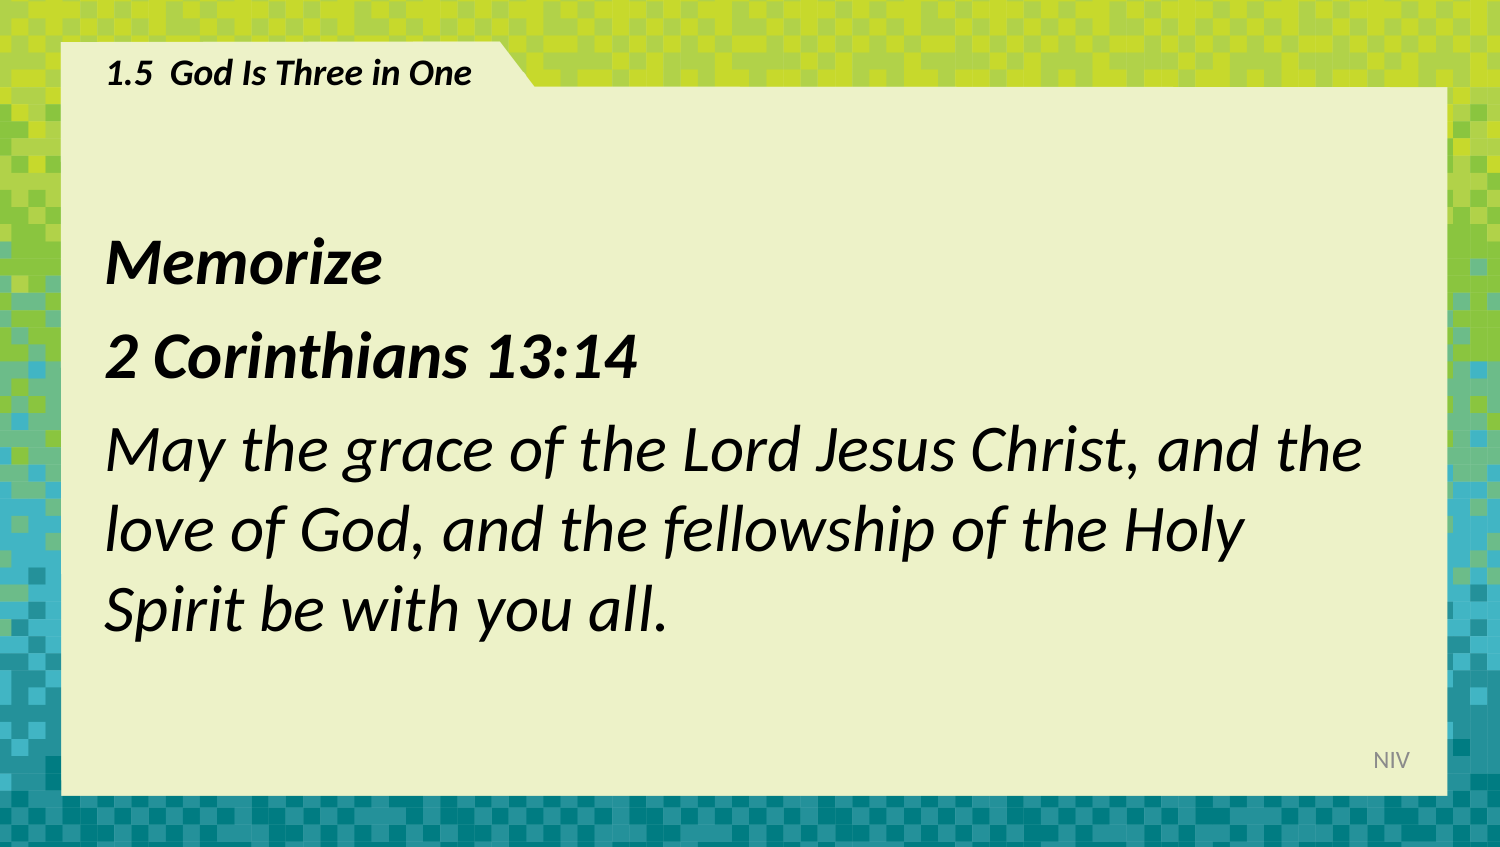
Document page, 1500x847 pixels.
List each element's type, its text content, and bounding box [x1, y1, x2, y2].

footer NIV [950, 736, 1425, 782]
list Memorize 2 Corinthians 13:14 May the grace of the Lord Jesus Christ, and the love of God, and the fellowship of the Holy Spirit be with you all. [89, 141, 1403, 722]
picture [0, 0, 1500, 847]
title 1.5 God Is Three in One [89, 33, 1420, 108]
